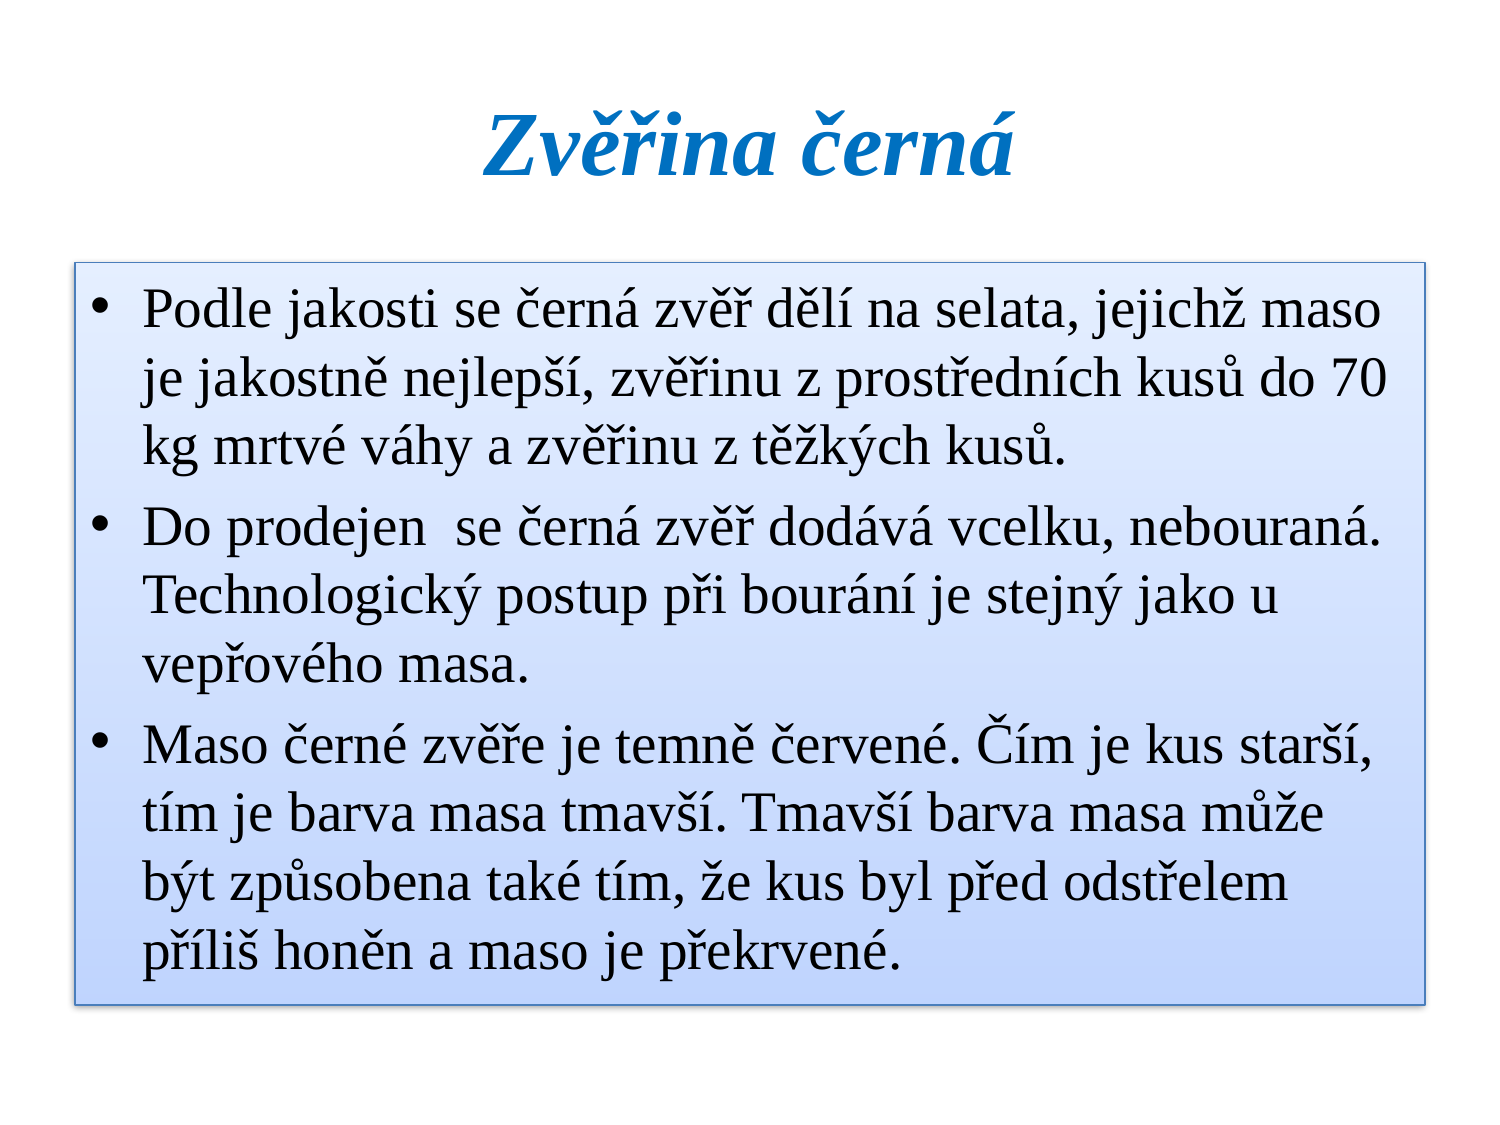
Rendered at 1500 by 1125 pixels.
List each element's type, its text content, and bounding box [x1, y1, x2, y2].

title Zvěřina černá [75, 45, 1425, 233]
list Podle jakosti se černá zvěř dělí na selata, jejichž maso je jakostně nejlepší, zvěřinu z prostředních kusů do 70 kg mrtvé váhy a zvěřinu z těžkých kusů. Do prodejen se černá zvěř dodává vcelku, nebouraná. Technologický postup při bourání je stejný jako u vepřového masa. Maso černé zvěře je temně červené. Čím je kus starší, tím je barva masa tmavší. Tmavší barva masa může být způsobena také tím, že kus byl před odstřelem příliš honěn a maso je překrvené. [74, 262, 1426, 1006]
